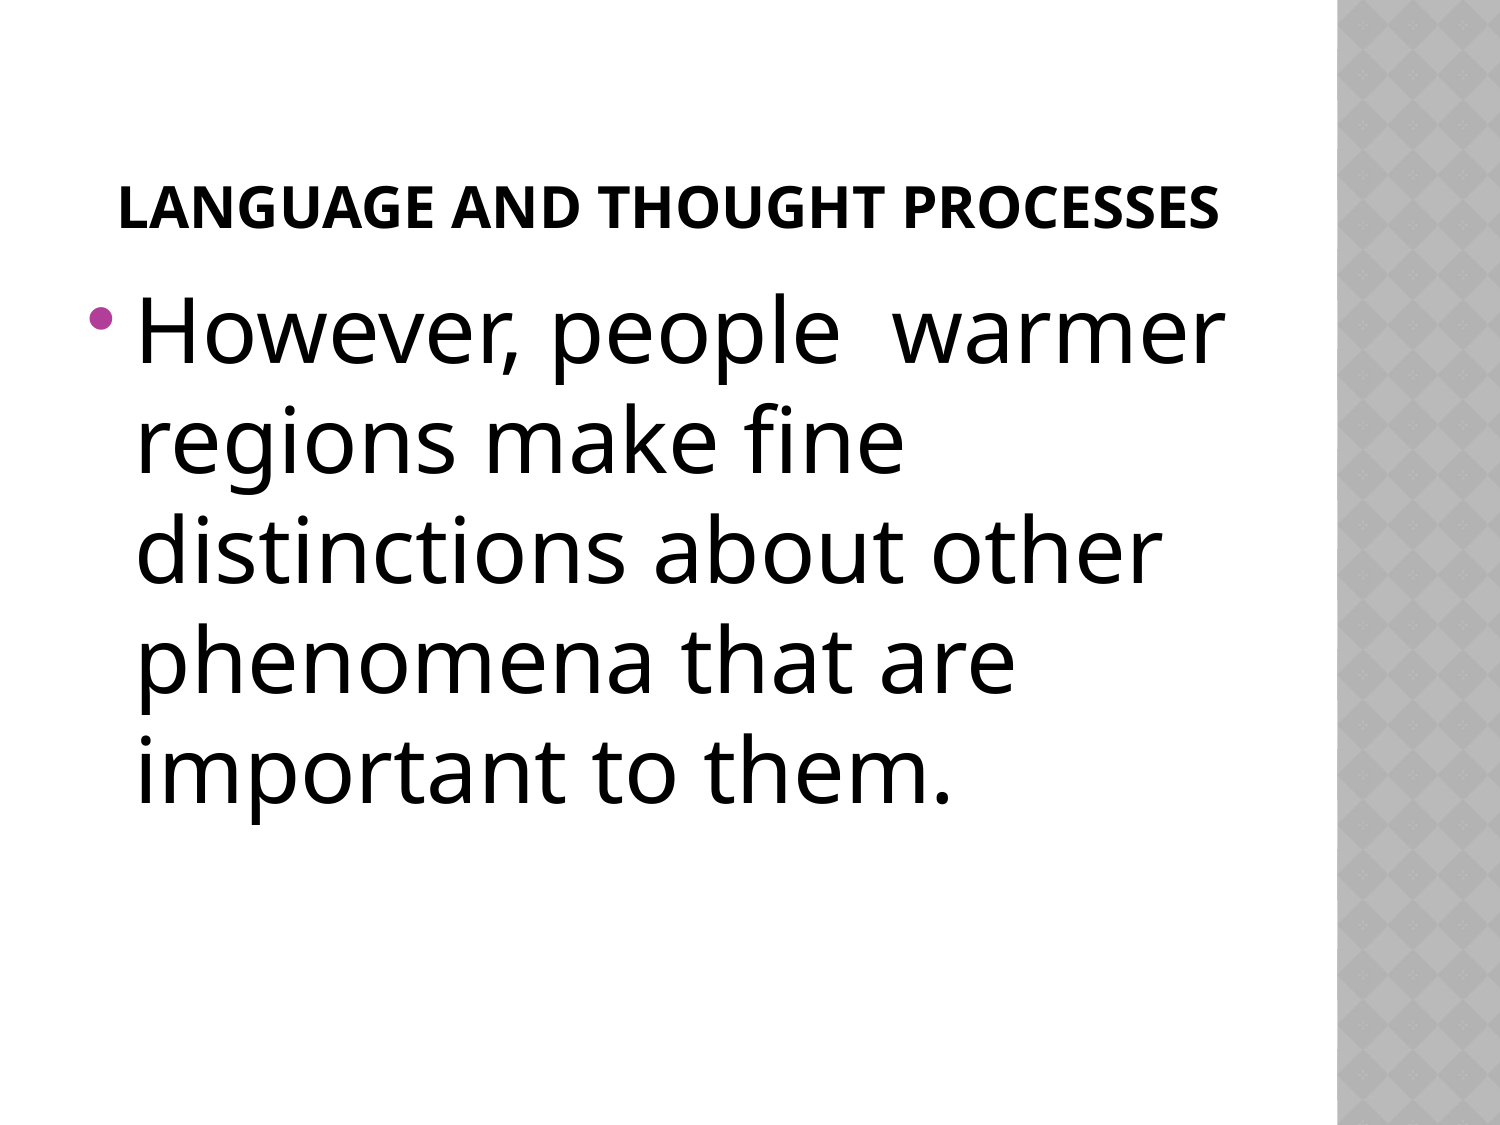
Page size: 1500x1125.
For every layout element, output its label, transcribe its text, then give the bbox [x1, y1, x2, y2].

list However, people warmer regions make fine distinctions about other phenomena that are important to them. [75, 264, 1263, 1059]
title Language and thought processes [75, 52, 1263, 240]
